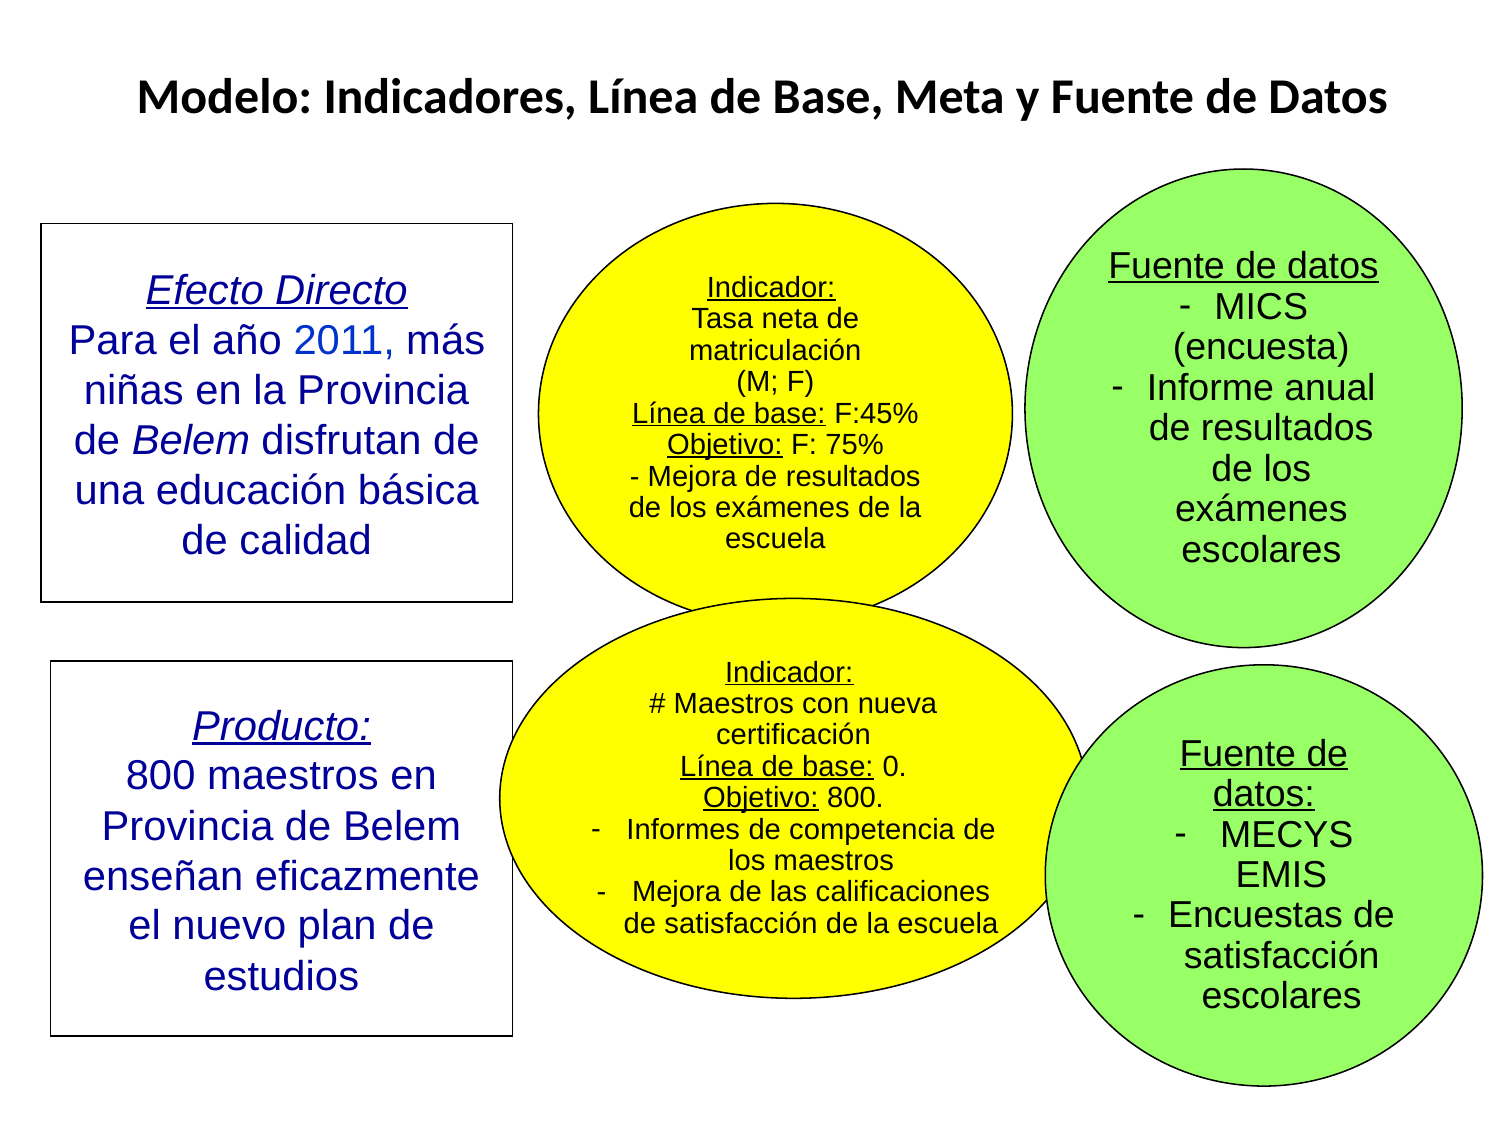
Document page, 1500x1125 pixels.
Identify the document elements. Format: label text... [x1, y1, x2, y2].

text_box Fuente de datos MICS (encuesta) Informe anual de resultados de los exámenes escolares [1024, 169, 1463, 648]
text_box Fuente de datos: MECYS EMIS Encuestas de satisfacción escolares [1045, 664, 1483, 1087]
text_box Efecto Directo Para el año 2011, más niñas en la Provincia de Belem disfrutan de una educación básica de calidad [41, 223, 513, 603]
text_box Indicador: Tasa neta de matriculación (M; F) Línea de base: F:45% Objetivo: F: 75% - Mejora de resultados de los exámenes de la escuela [538, 203, 1013, 611]
text_box Indicador: # Maestros con nueva certificación Línea de base: 0. Objetivo: 800. Informes de competencia de los maestros Mejora de las calificaciones de satisfacción de la escuela [499, 598, 1082, 999]
title Modelo: Indicadores, Línea de Base, Meta y Fuente de Datos [56, 0, 1469, 188]
text_box Producto: 800 maestros en Provincia de Belem enseñan eficazmente el nuevo plan de estudios [50, 660, 513, 1036]
